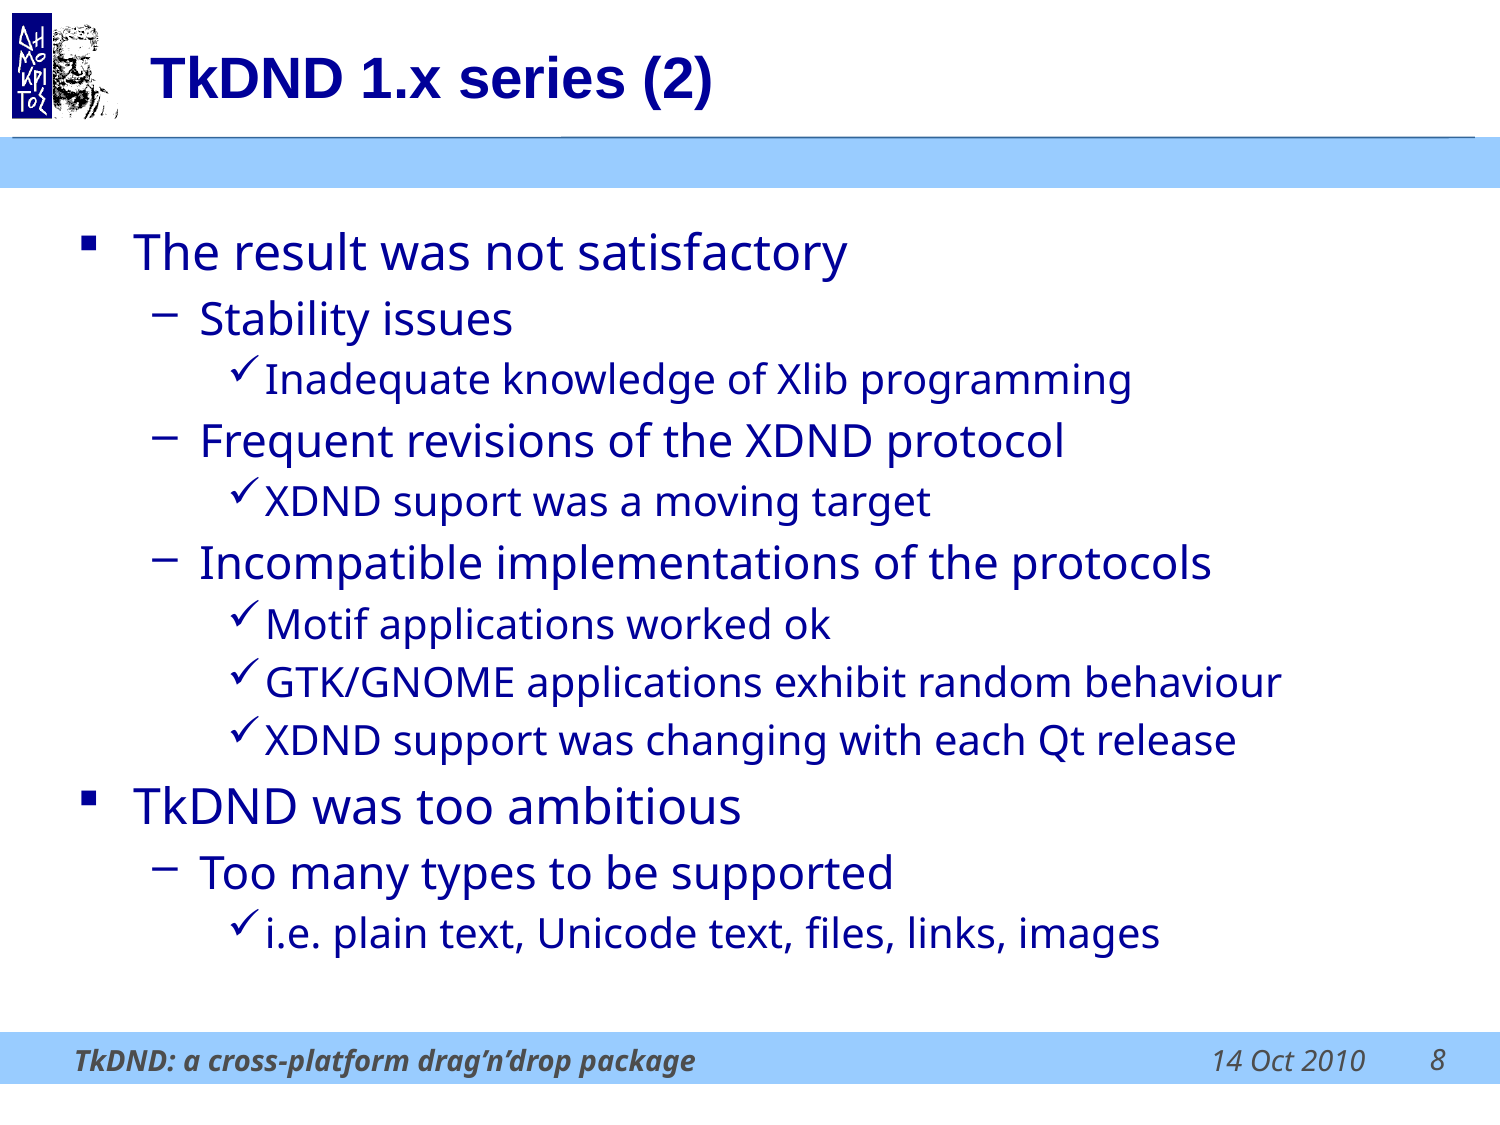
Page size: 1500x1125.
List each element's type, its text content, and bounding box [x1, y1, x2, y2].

title TkDND 1.x series (2) [135, 12, 1476, 138]
slide_number 8 [1399, 1033, 1476, 1084]
footer TkDND: a cross-platform drag’n’drop package [58, 1034, 1190, 1086]
list The result was not satisfactory Stability issues Inadequate knowledge of Xlib programming Frequent revisions of the XDND protocol XDND suport was a moving target Incompatible implementations of the protocols Motif applications worked ok GTK/GNOME applications exhibit random behaviour XDND support was changing with each Qt release TkDND was too ambitious Too many types to be supported i.e. plain text, Unicode text, files, links, images [62, 212, 1438, 1001]
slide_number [1190, 1034, 1381, 1086]
picture [11, 13, 118, 120]
